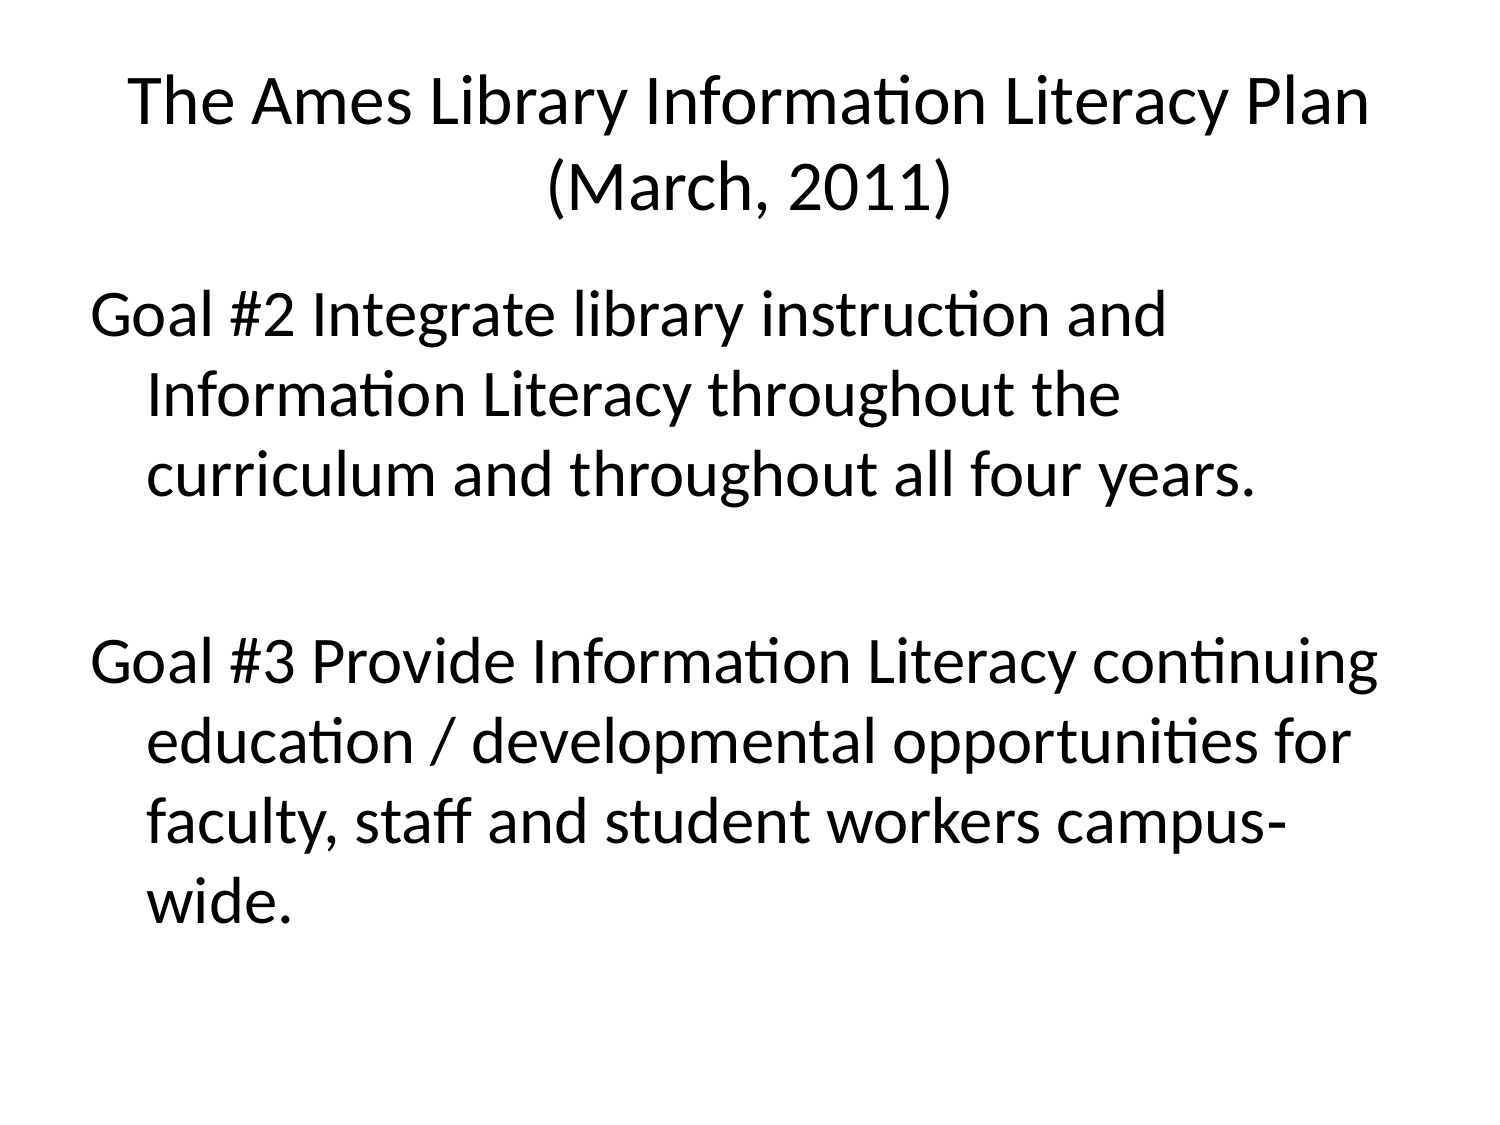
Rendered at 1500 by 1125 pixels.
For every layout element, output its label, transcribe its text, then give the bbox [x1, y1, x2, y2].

title The Ames Library Information Literacy Plan (March, 2011) [75, 45, 1425, 233]
list Goal #2 Integrate library instruction and Information Literacy throughout the curriculum and throughout all four years. Goal #3 Provide Information Literacy continuing education / developmental opportunities for faculty, staff and student workers campus‐wide. [75, 262, 1425, 1005]
